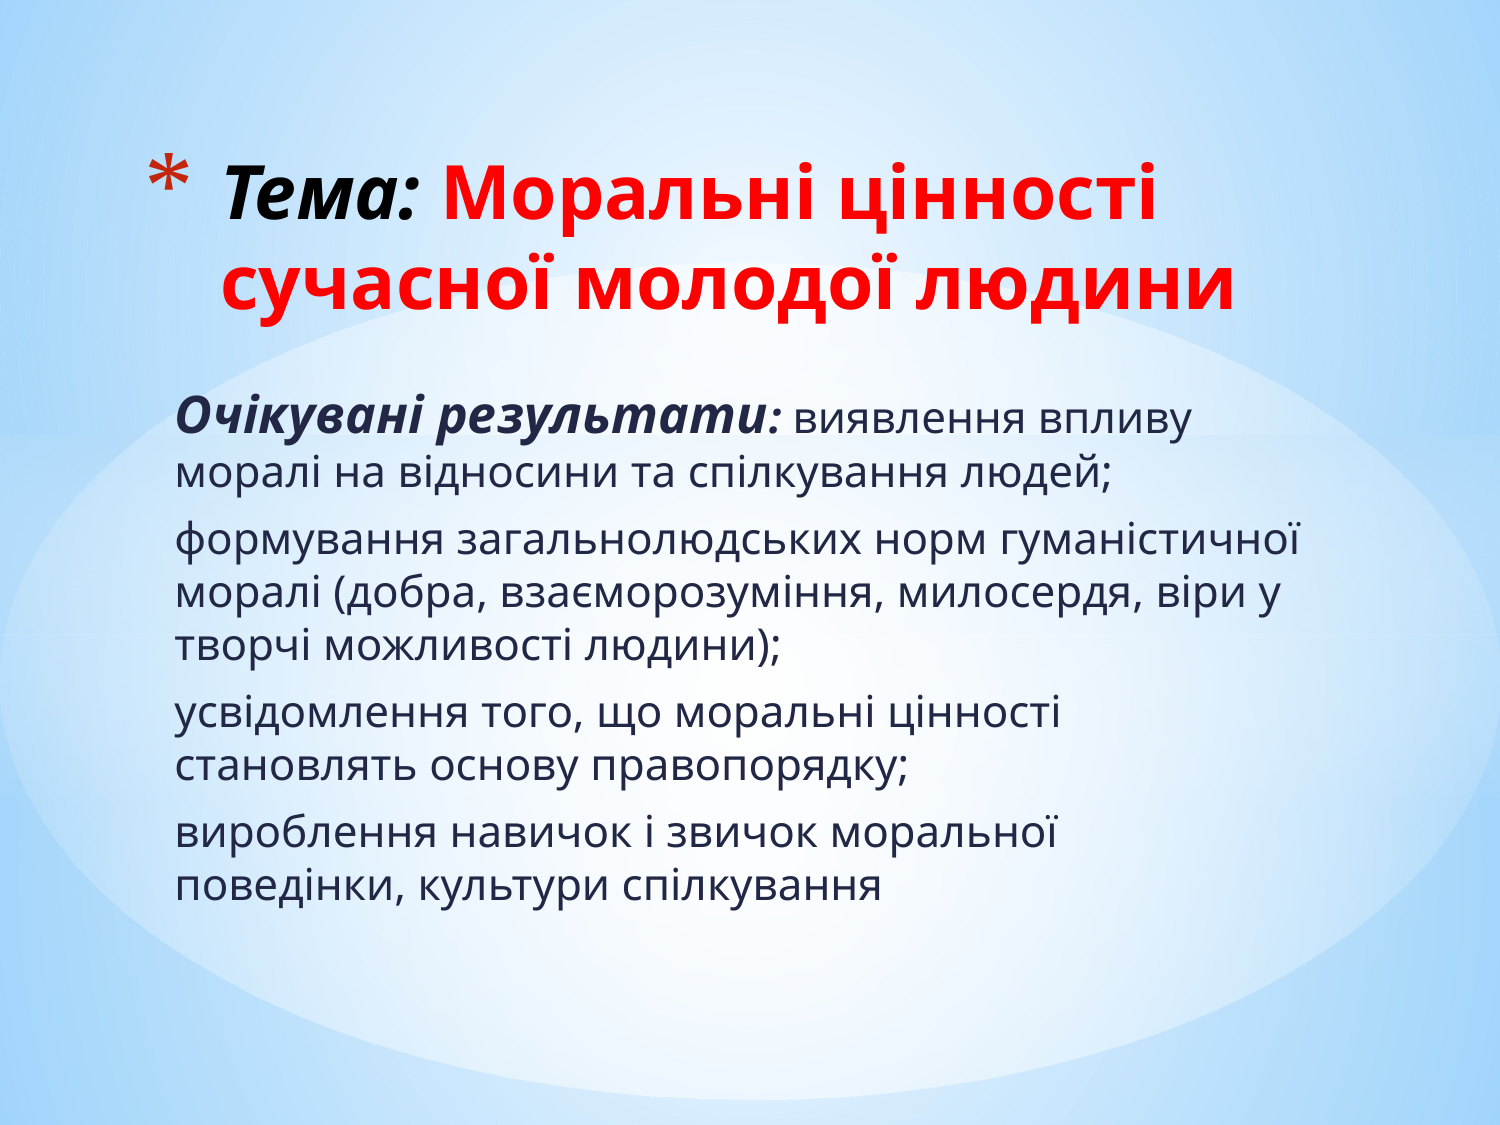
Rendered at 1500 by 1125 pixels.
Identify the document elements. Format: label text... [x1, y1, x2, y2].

subtitle Очікувані результати: виявлення впливу моралі на відносини та спілкування людей; формування загальнолюдських норм гуманістичної моралі (добра, взаєморозуміння, милосердя, віри у творчі можливості людини); усвідомлення того, що моральні цінності становлять основу правопорядку; вироблення навичок і звичок моральної поведінки, культури спілкування [159, 575, 1317, 917]
title Тема: Моральні цінності сучасної молодої людини [100, 137, 1376, 575]
